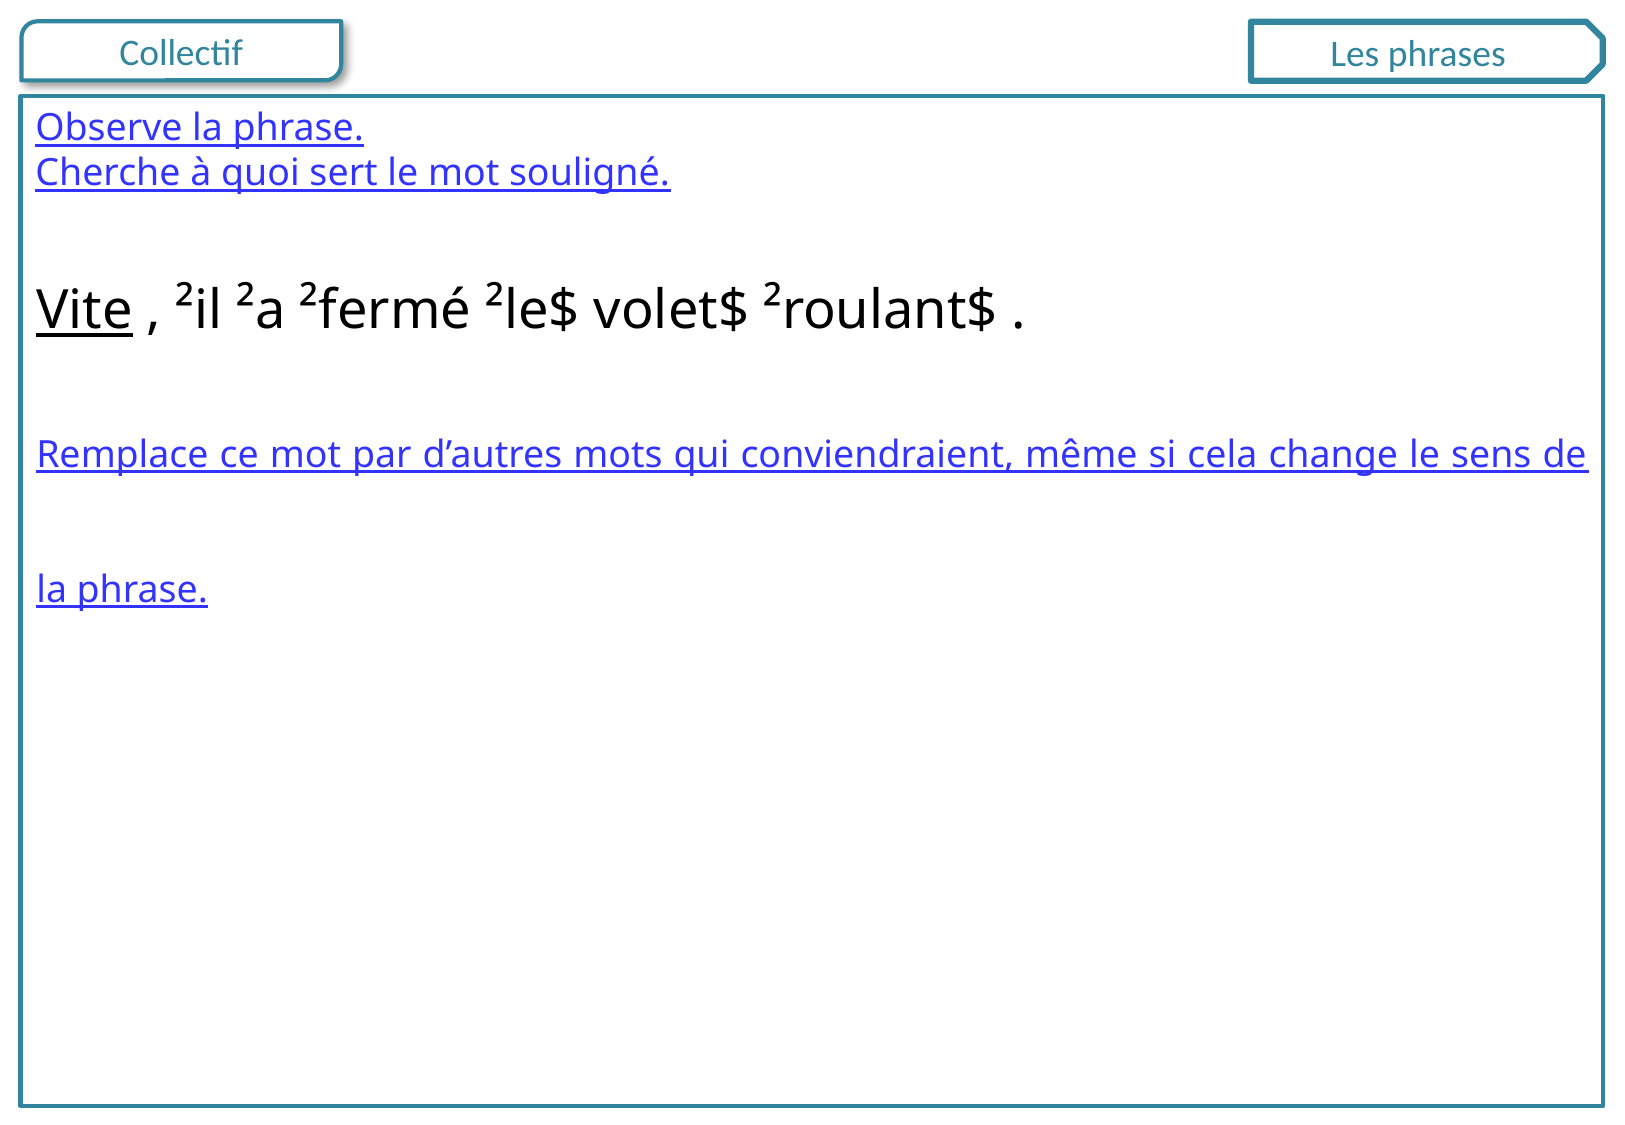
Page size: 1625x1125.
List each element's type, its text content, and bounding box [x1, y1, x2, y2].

list Les phrases [1251, 21, 1585, 81]
list Vite , ²il ²a ²fermé ²le$ volet$ ²roulant$ . Remplace ce mot par d’autres mots qui conviendraient, même si cela change le sens de la phrase. [21, 137, 1604, 1106]
list Observe la phrase. Cherche à quoi sert le mot souligné. [18, 94, 1605, 1108]
